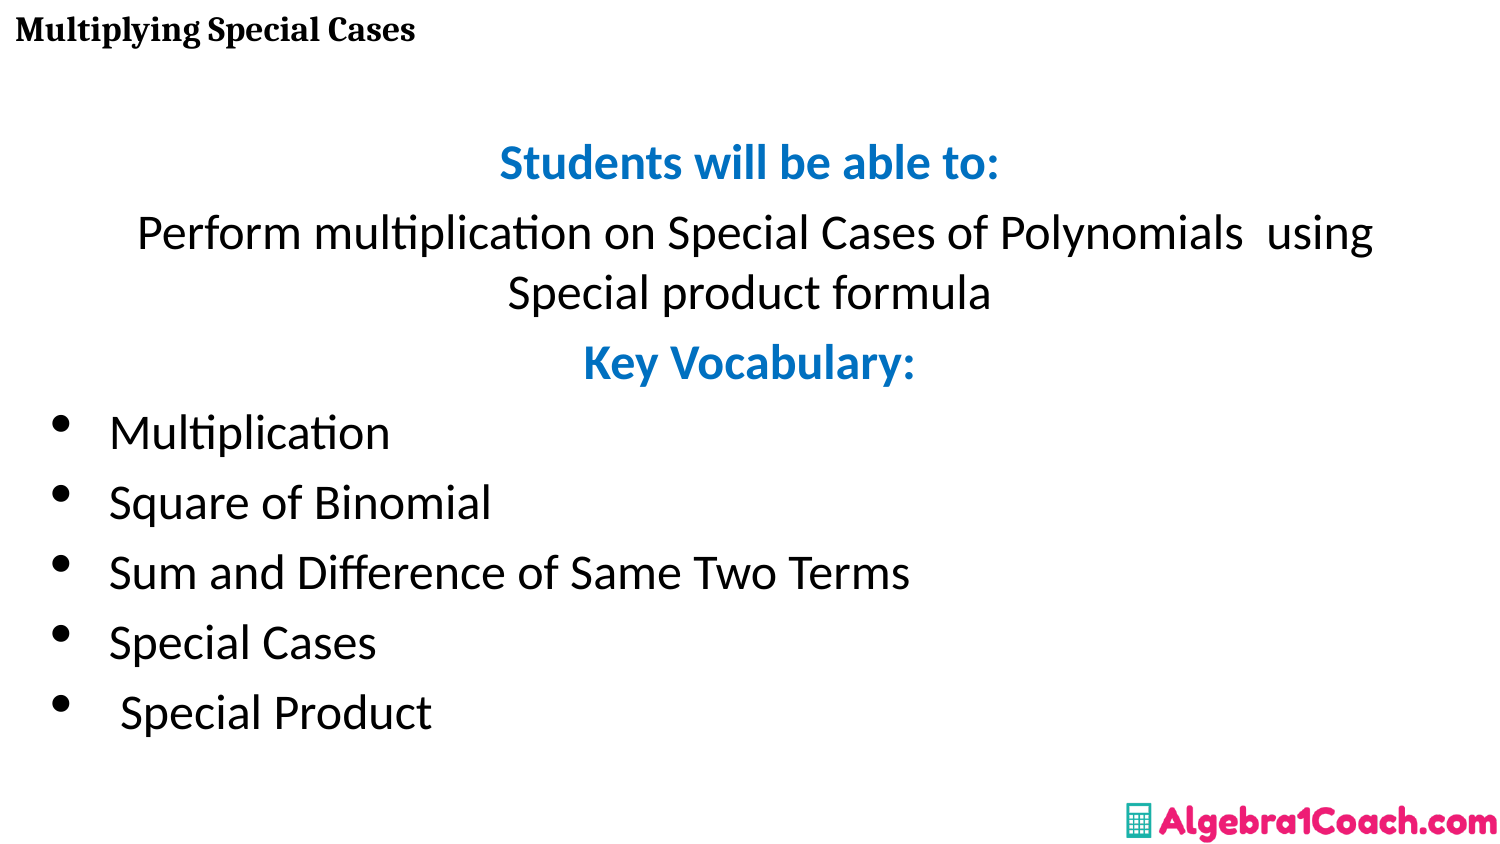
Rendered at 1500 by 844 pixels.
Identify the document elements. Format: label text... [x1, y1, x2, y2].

title Multiplying Special Cases [0, 0, 1350, 57]
picture [1109, 798, 1500, 844]
list Students will be able to: Perform multiplication on Special Cases of Polynomials using Special product formula Key Vocabulary: Multiplication Square of Binomial Sum and Difference of Same Two Terms Special Cases Special Product [37, 121, 1463, 797]
